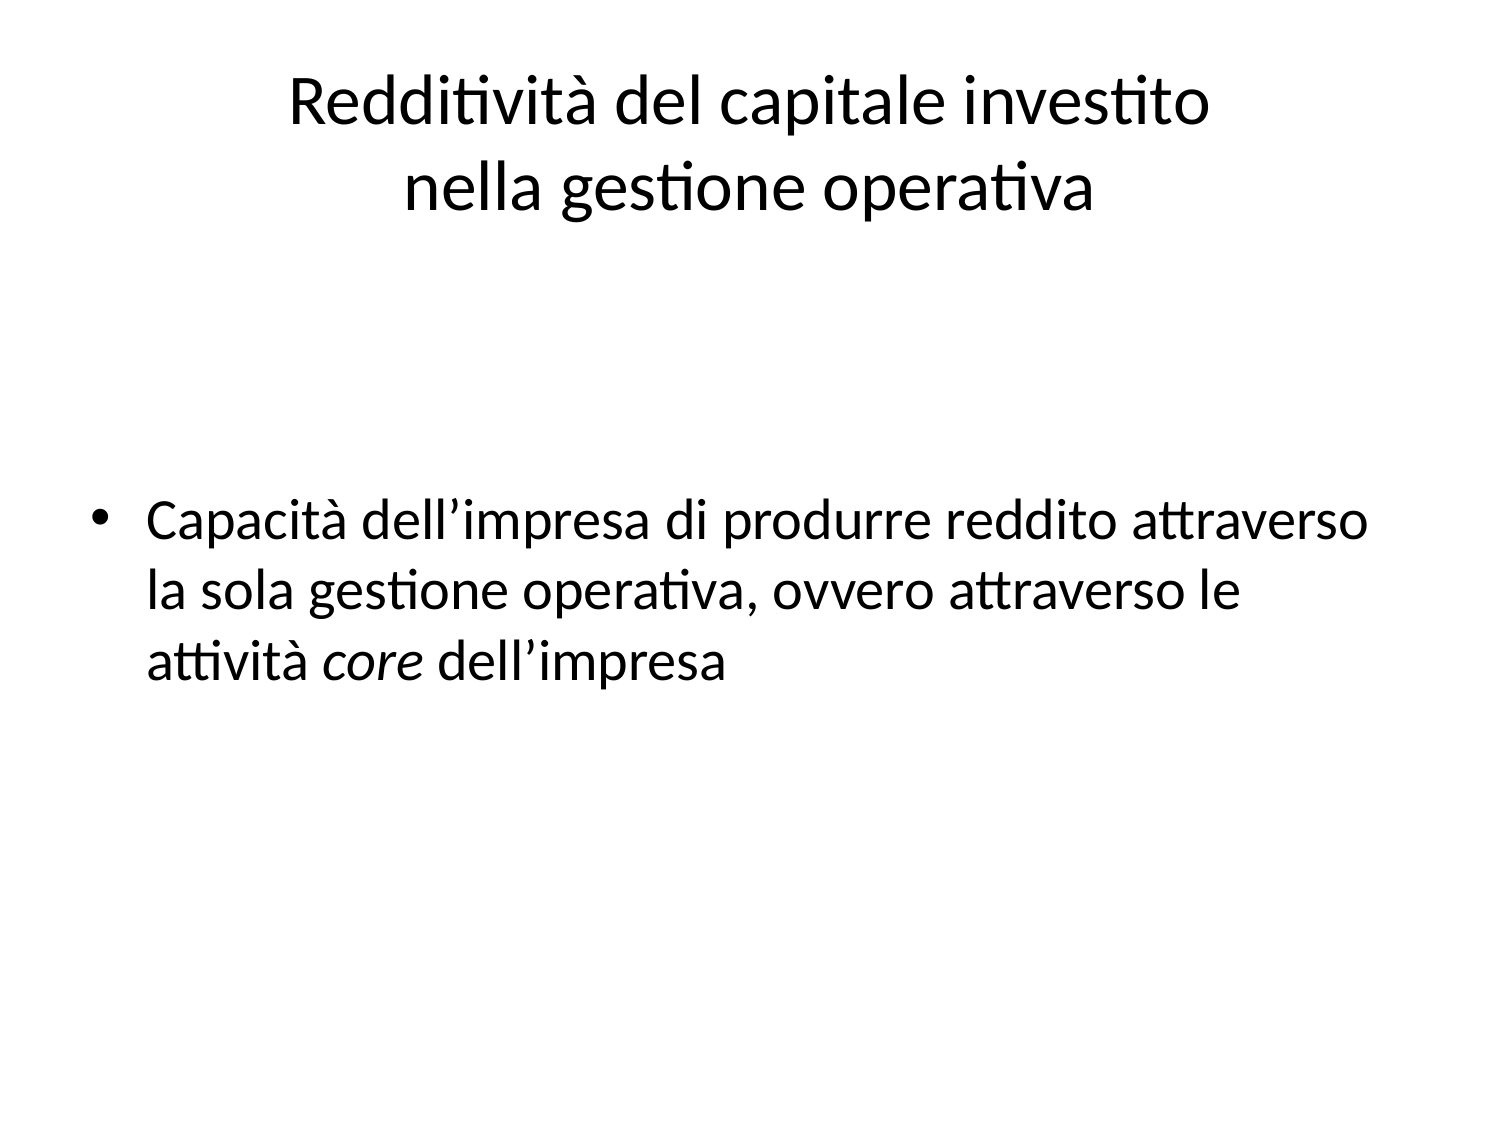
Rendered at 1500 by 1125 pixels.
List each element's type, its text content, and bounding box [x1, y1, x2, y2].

title Redditività del capitale investito nella gestione operativa [75, 45, 1425, 233]
